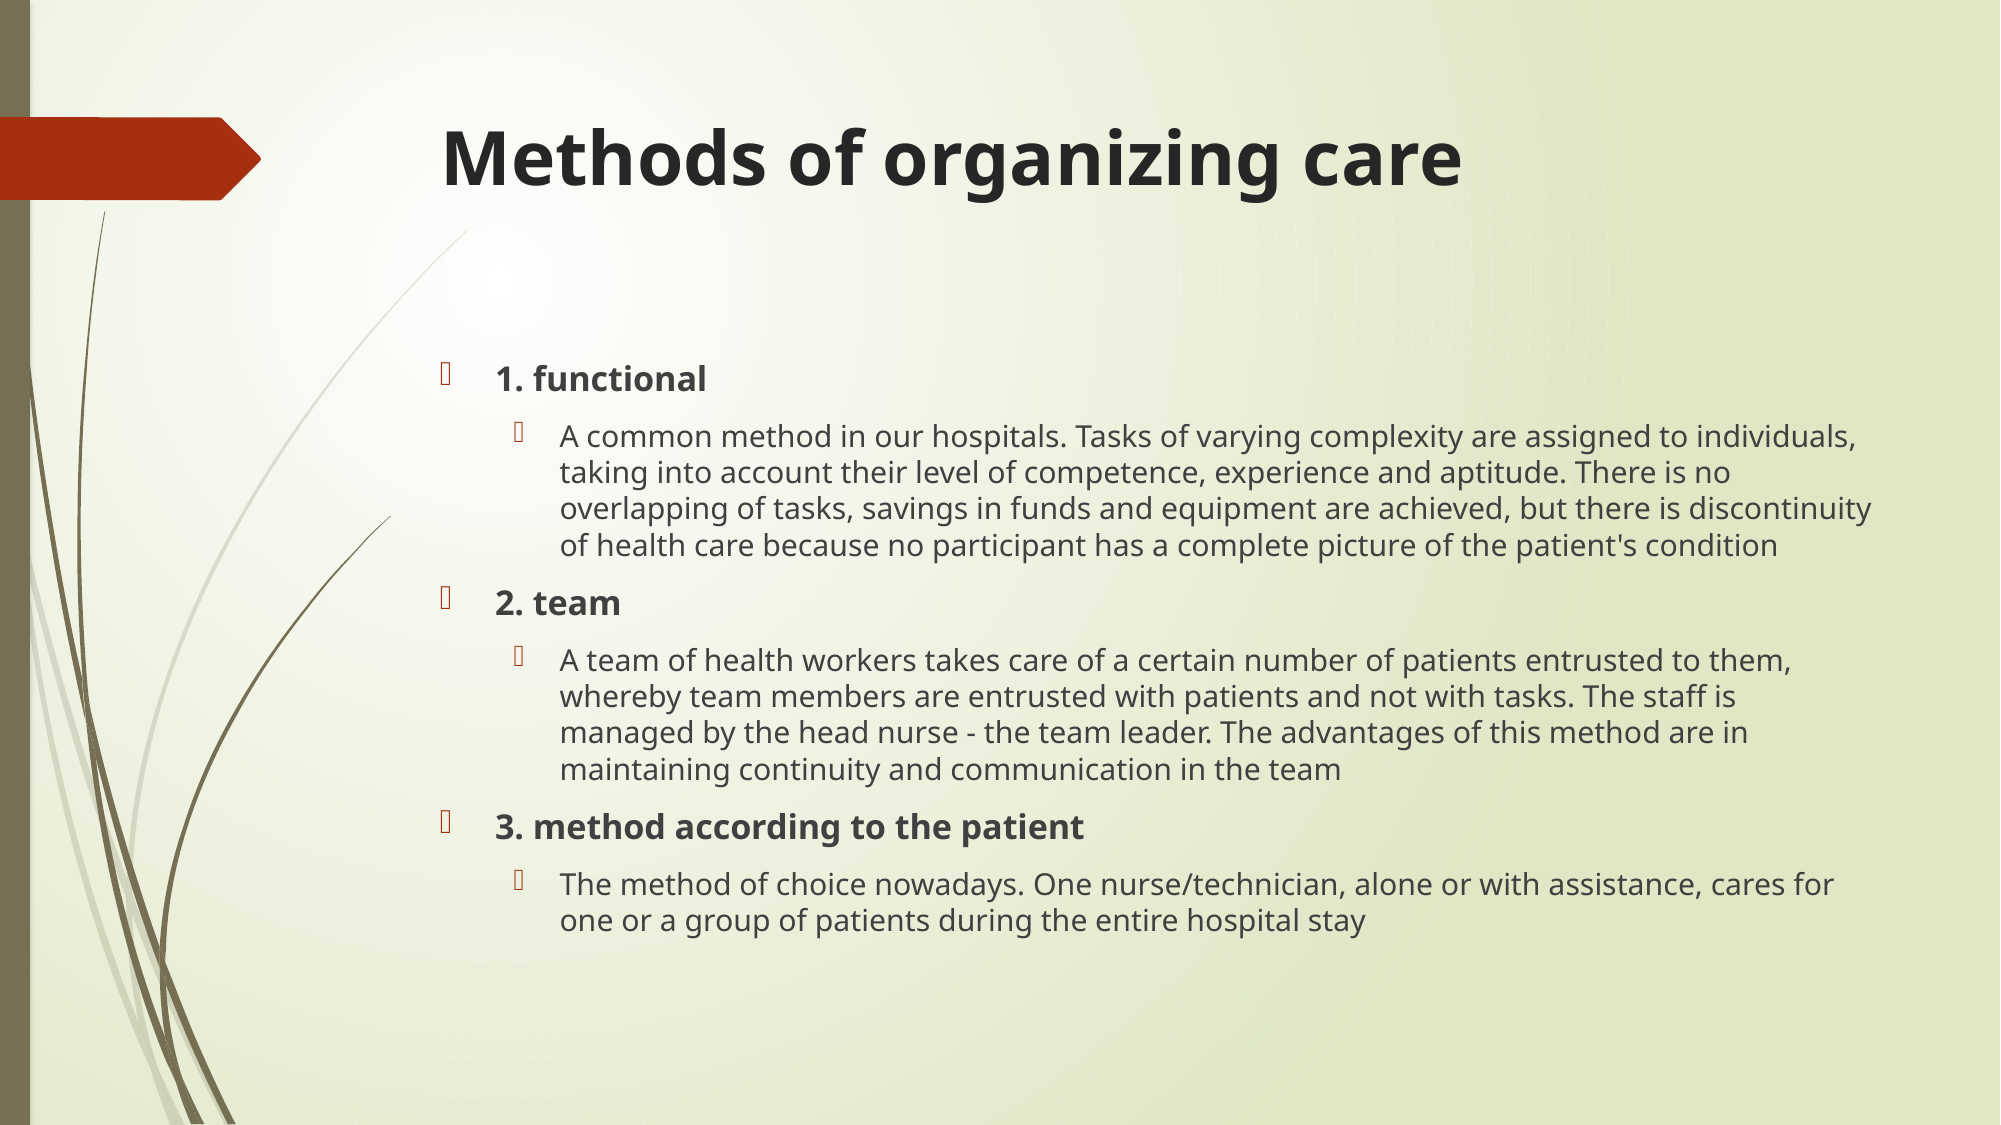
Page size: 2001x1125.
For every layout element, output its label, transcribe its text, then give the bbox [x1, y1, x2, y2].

title Methods of organizing care [425, 102, 1888, 313]
list 1. functional A common method in our hospitals. Tasks of varying complexity are assigned to individuals, taking into account their level of competence, experience and aptitude. There is no overlapping of tasks, savings in funds and equipment are achieved, but there is discontinuity of health care because no participant has a complete picture of the patient's condition 2. team A team of health workers takes care of a certain number of patients entrusted to them, whereby team members are entrusted with patients and not with tasks. The staff is managed by the head nurse - the team leader. The advantages of this method are in maintaining continuity and communication in the team 3. method according to the patient The method of choice nowadays. One nurse/technician, alone or with assistance, cares for one or a group of patients during the entire hospital stay [424, 350, 1888, 970]
